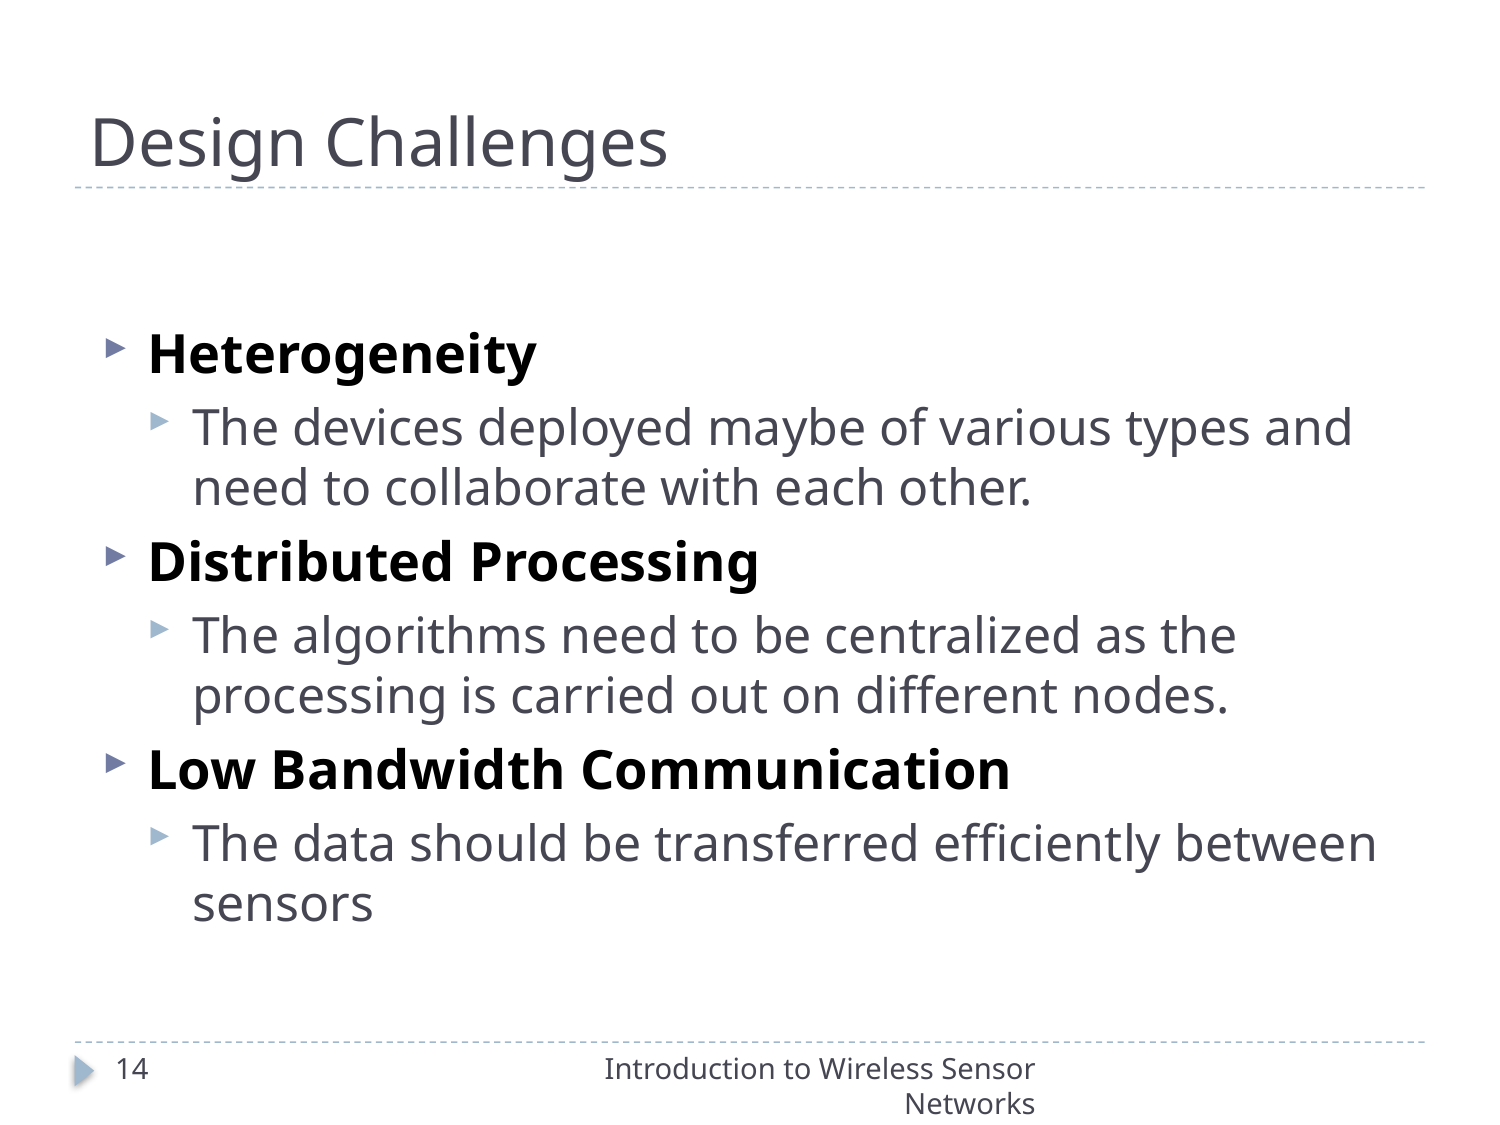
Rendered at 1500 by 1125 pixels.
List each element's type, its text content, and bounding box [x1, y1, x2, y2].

title Design Challenges [75, 24, 1425, 188]
slide_number 14 [100, 1042, 426, 1103]
list Heterogeneity The devices deployed maybe of various types and need to collaborate with each other. Distributed Processing The algorithms need to be centralized as the processing is carried out on different nodes. Low Bandwidth Communication The data should be transferred efficiently between sensors [87, 312, 1400, 988]
footer Introduction to Wireless Sensor Networks [475, 1042, 1051, 1103]
